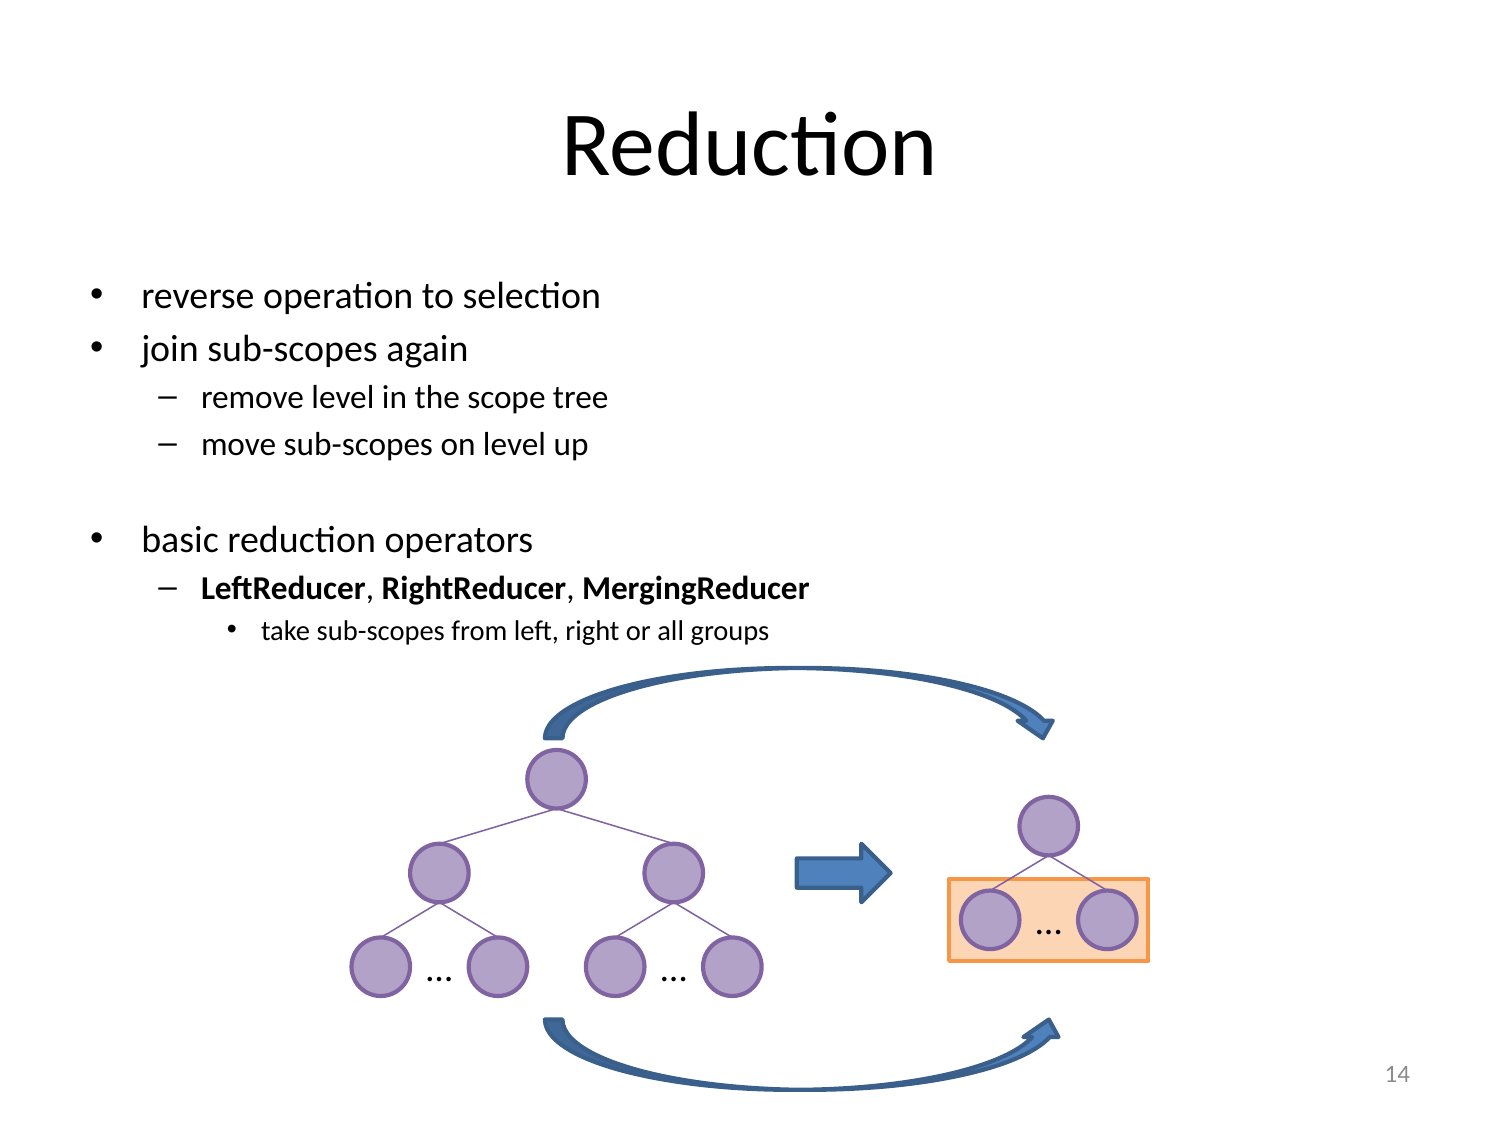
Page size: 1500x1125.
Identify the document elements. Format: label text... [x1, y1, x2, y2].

slide_number 14 [1074, 1042, 1425, 1103]
list reverse operation to selection join sub-scopes again remove level in the scope tree move sub-scopes on level up basic reduction operators LeftReducer, RightReducer, MergingReducer take sub-scopes from left, right or all groups [75, 262, 1425, 657]
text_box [351, 667, 1149, 1091]
title Reduction [75, 45, 1425, 233]
